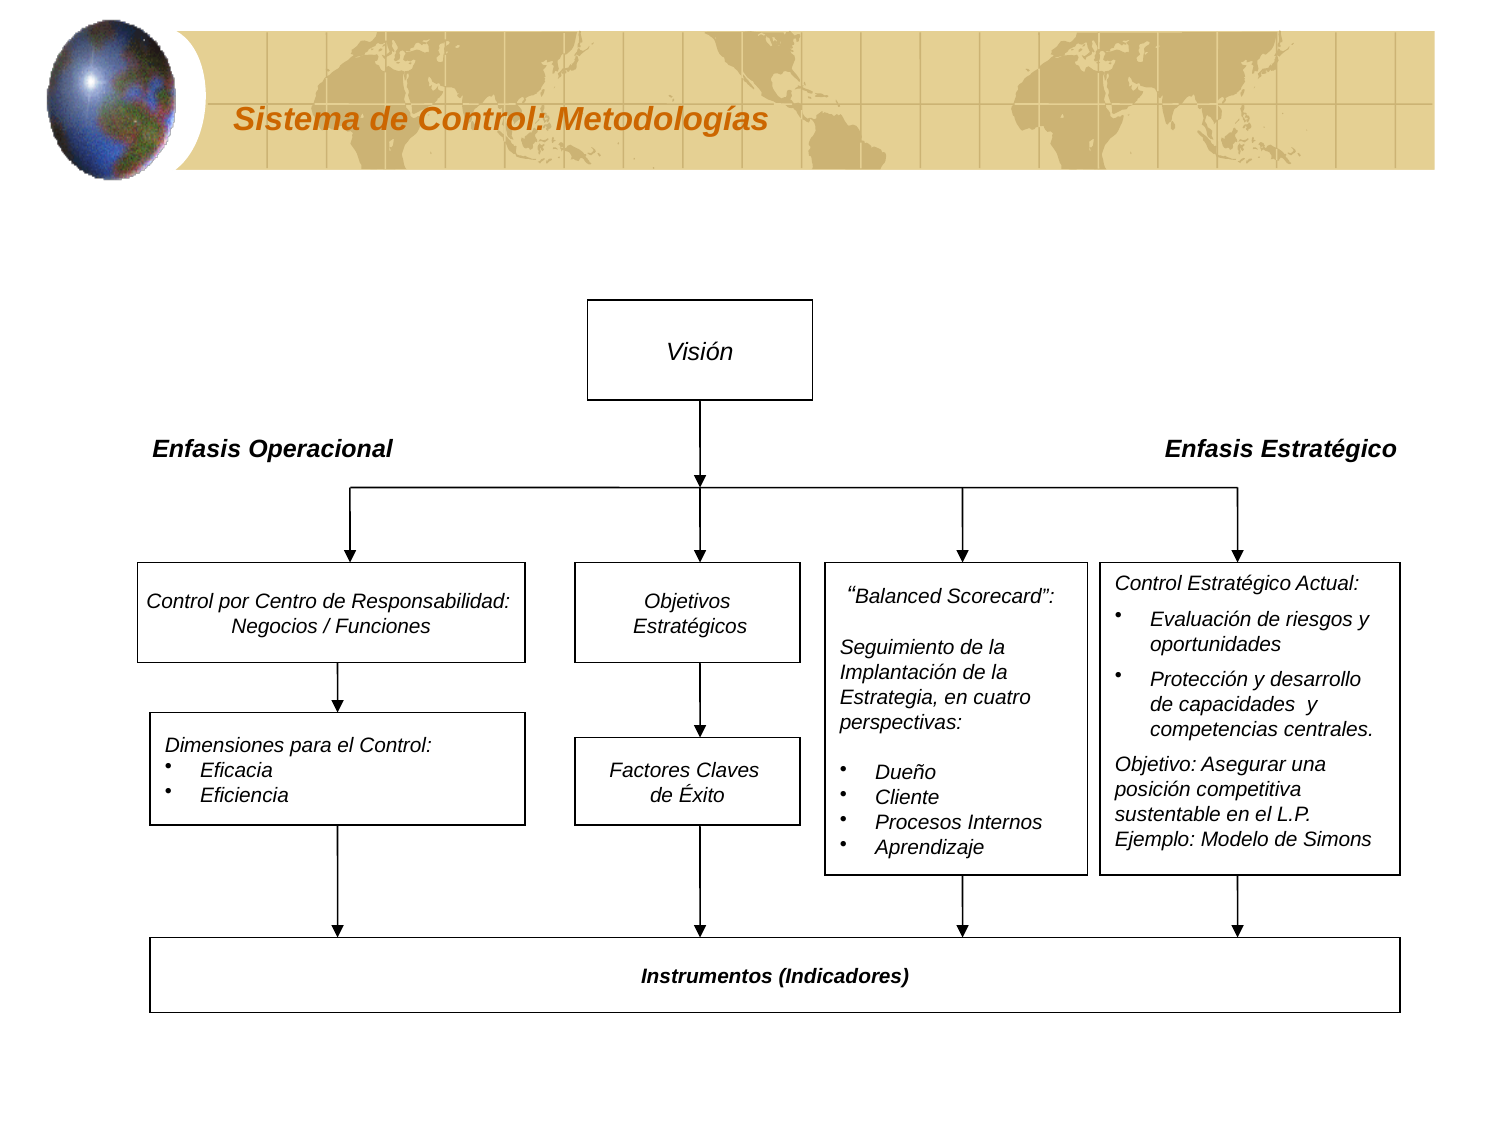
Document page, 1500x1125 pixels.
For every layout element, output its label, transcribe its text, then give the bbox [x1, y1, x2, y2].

text_box Control por Centro de Responsabilidad: Negocios / Funciones [137, 562, 525, 663]
text_box Dimensiones para el Control: Eficacia Eficiencia [149, 712, 525, 825]
text_box [331, 824, 344, 938]
text_box [343, 487, 357, 563]
text_box Factores Claves de Éxito [574, 737, 800, 825]
text_box Instrumentos (Indicadores) [150, 937, 1400, 1013]
text_box Visión [587, 299, 813, 400]
text_box [693, 662, 707, 738]
text_box [1231, 874, 1244, 938]
text_box Control Estratégico Actual: Evaluación de riesgos y oportunidades Protección y desarrollo de capacidades y competencias centrales. Objetivo: Asegurar una posición competitiva sustentable en el L.P. Ejemplo: Modelo de Simons [1099, 562, 1400, 875]
picture [42, 14, 190, 185]
text_box [693, 487, 707, 563]
text_box Sistema de Control: Metodologías [218, 54, 881, 180]
text_box Enfasis Operacional [137, 425, 475, 470]
text_box [693, 399, 707, 487]
text_box [693, 824, 707, 938]
text_box [331, 662, 344, 713]
text_box [1231, 487, 1244, 563]
text_box [956, 487, 969, 563]
text_box “Balanced Scorecard”: Seguimiento de la Implantación de la Estrategia, en cuatro perspectivas: Dueño Cliente Procesos Internos Aprendizaje [825, 562, 1088, 875]
text_box Enfasis Estratégico [1149, 425, 1413, 470]
text_box [956, 874, 969, 938]
text_box Objetivos Estratégicos [574, 562, 800, 663]
